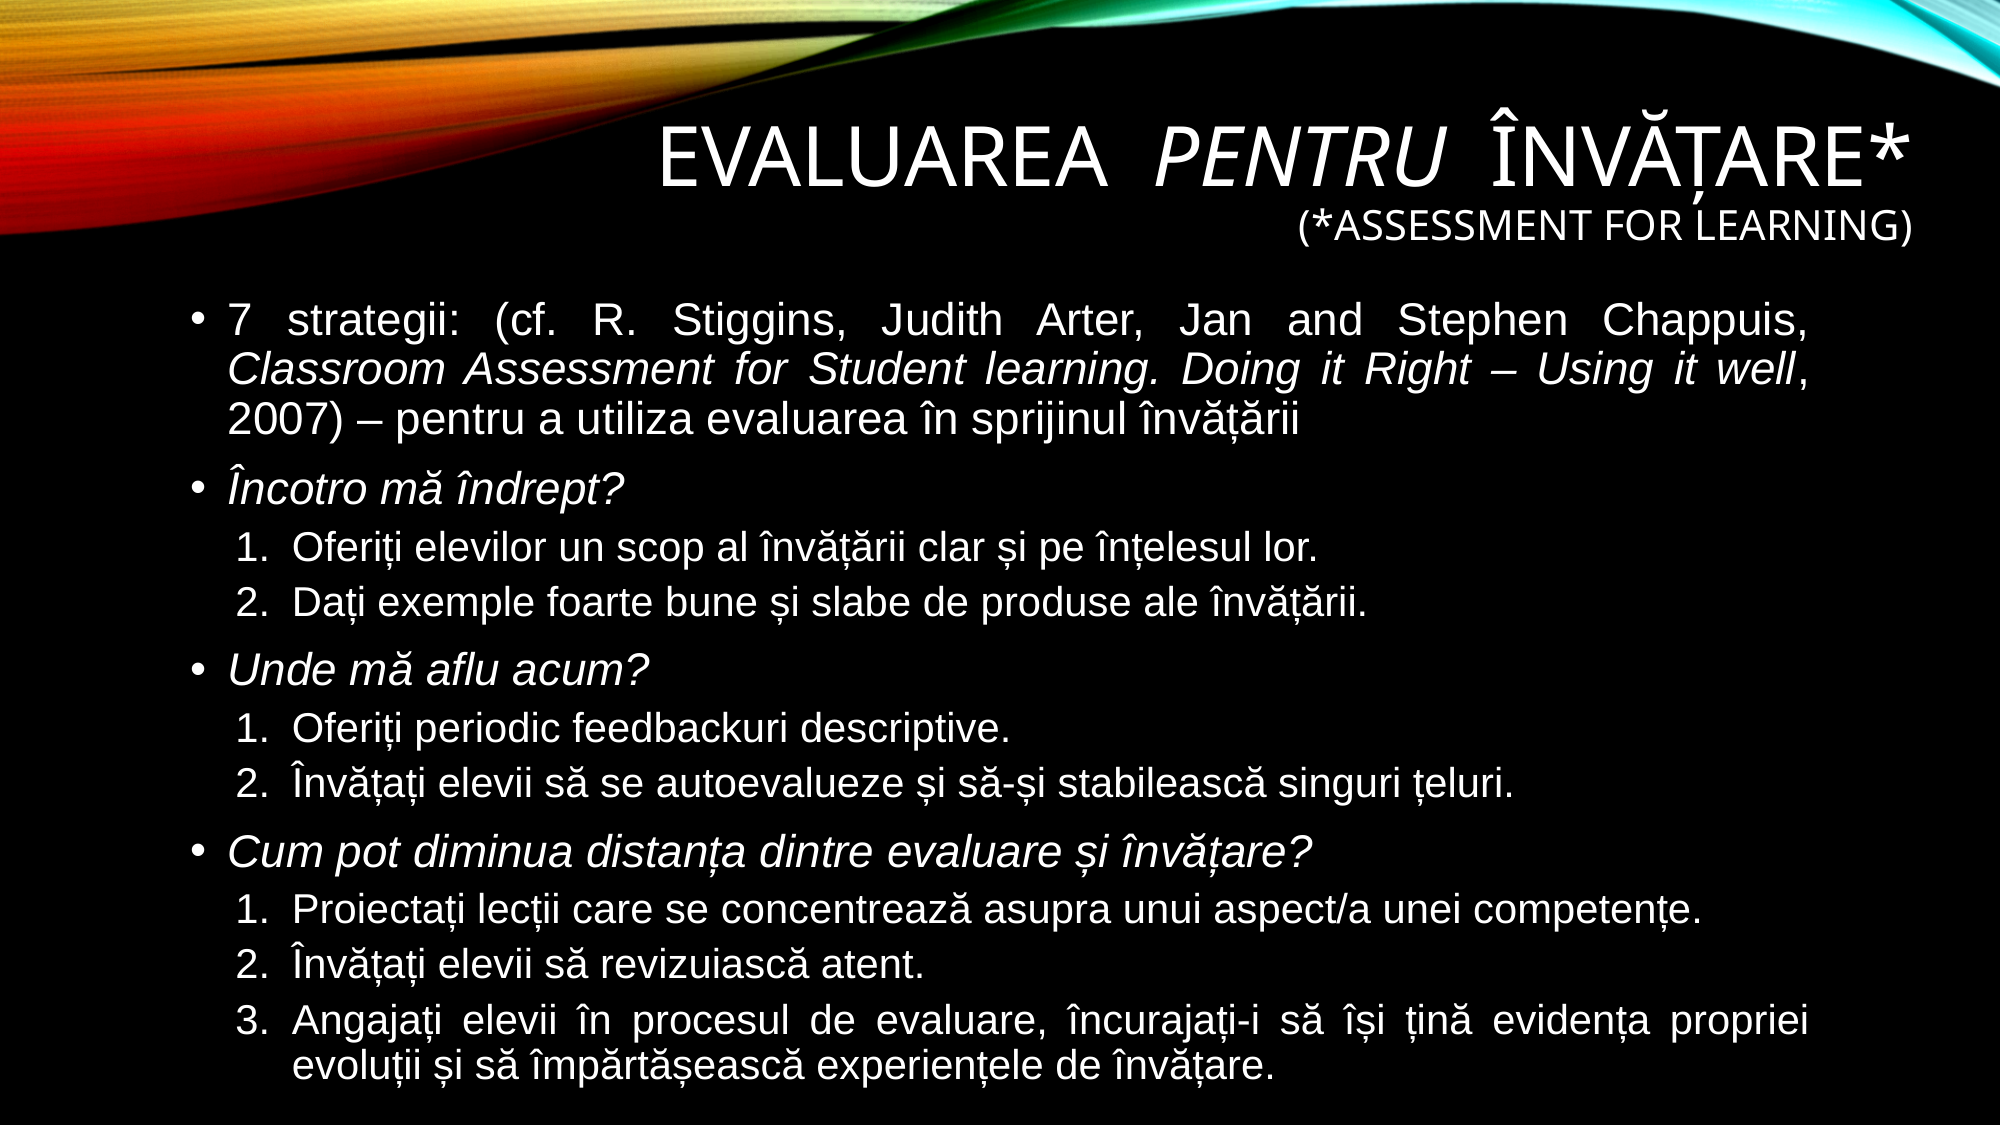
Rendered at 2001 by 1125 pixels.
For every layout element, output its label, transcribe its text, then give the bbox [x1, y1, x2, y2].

list 7 strategii: (cf. R. Stiggins, Judith Arter, Jan and Stephen Chappuis, Classroom Assessment for Student learning. Doing it Right – Using it well, 2007) – pentru a utiliza evaluarea în sprijinul învățării Încotro mă îndrept? Oferiți elevilor un scop al învățării clar și pe înțelesul lor. Dați exemple foarte bune și slabe de produse ale învățării. Unde mă aflu acum? Oferiți periodic feedbackuri descriptive. Învățați elevii să se autoevalueze și să-și stabilească singuri țeluri. Cum pot diminua distanța dintre evaluare și învățare? Proiectați lecții care se concentrează asupra unui aspect/a unei competențe. Învățați elevii să revizuiască atent. Angajați elevii în procesul de evaluare, încurajați-i să își țină evidența propriei evoluții și să împărtășească experiențele de învățare. [175, 288, 1826, 1105]
title Evaluarea pentru învăţare* (*assessment for learning) [515, 76, 1928, 289]
picture [0, 0, 2000, 237]
